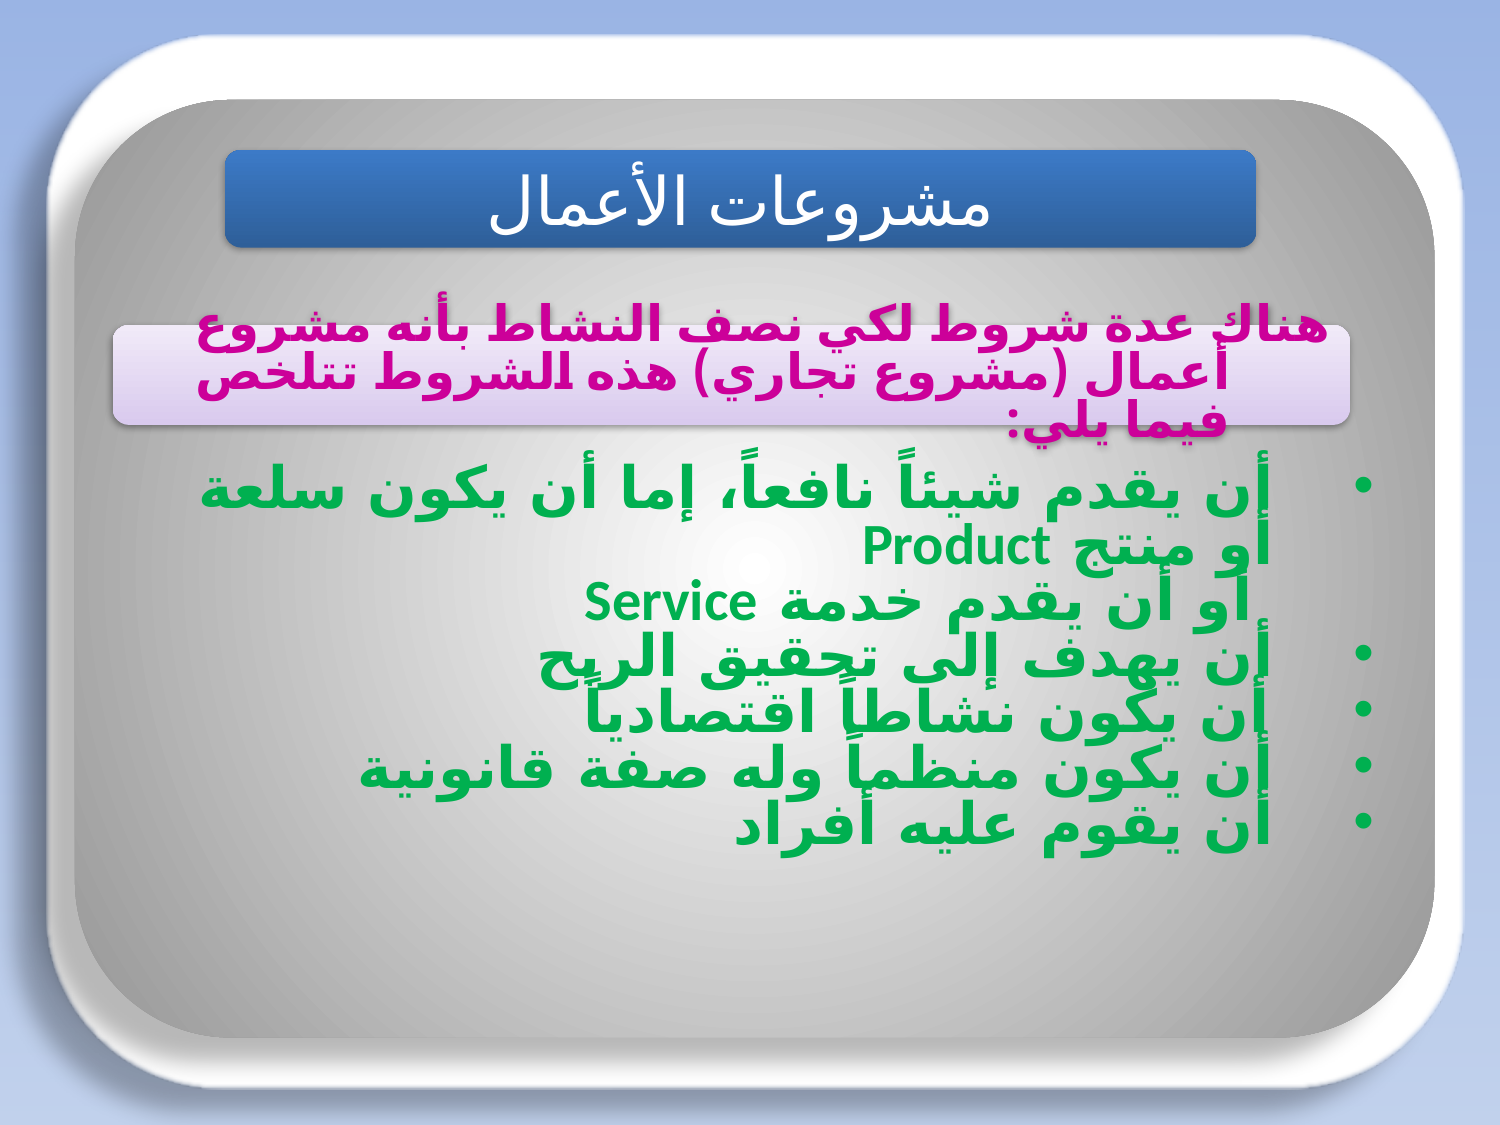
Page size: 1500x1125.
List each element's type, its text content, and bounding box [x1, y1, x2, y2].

text_box [0, 0, 1500, 1125]
text_box أن يقدم شيئاً نافعاً، إما أن يكون سلعة أو منتج Product أو أن يقدم خدمة Service أن يهدف إلى تحقيق الربح أن يكون نشاطاً اقتصادياً أن يكون منظماً وله صفة قانونية أن يقوم عليه أفراد [72, 97, 1437, 1040]
text_box هناك عدة شروط لكي نصف النشاط بأنه مشروع أعمال (مشروع تجاري) هذه الشروط تتلخص فيما يلي: [111, 324, 1351, 426]
text_box [51, 34, 1468, 1089]
text_box مشروعات الأعمال [224, 149, 1257, 248]
